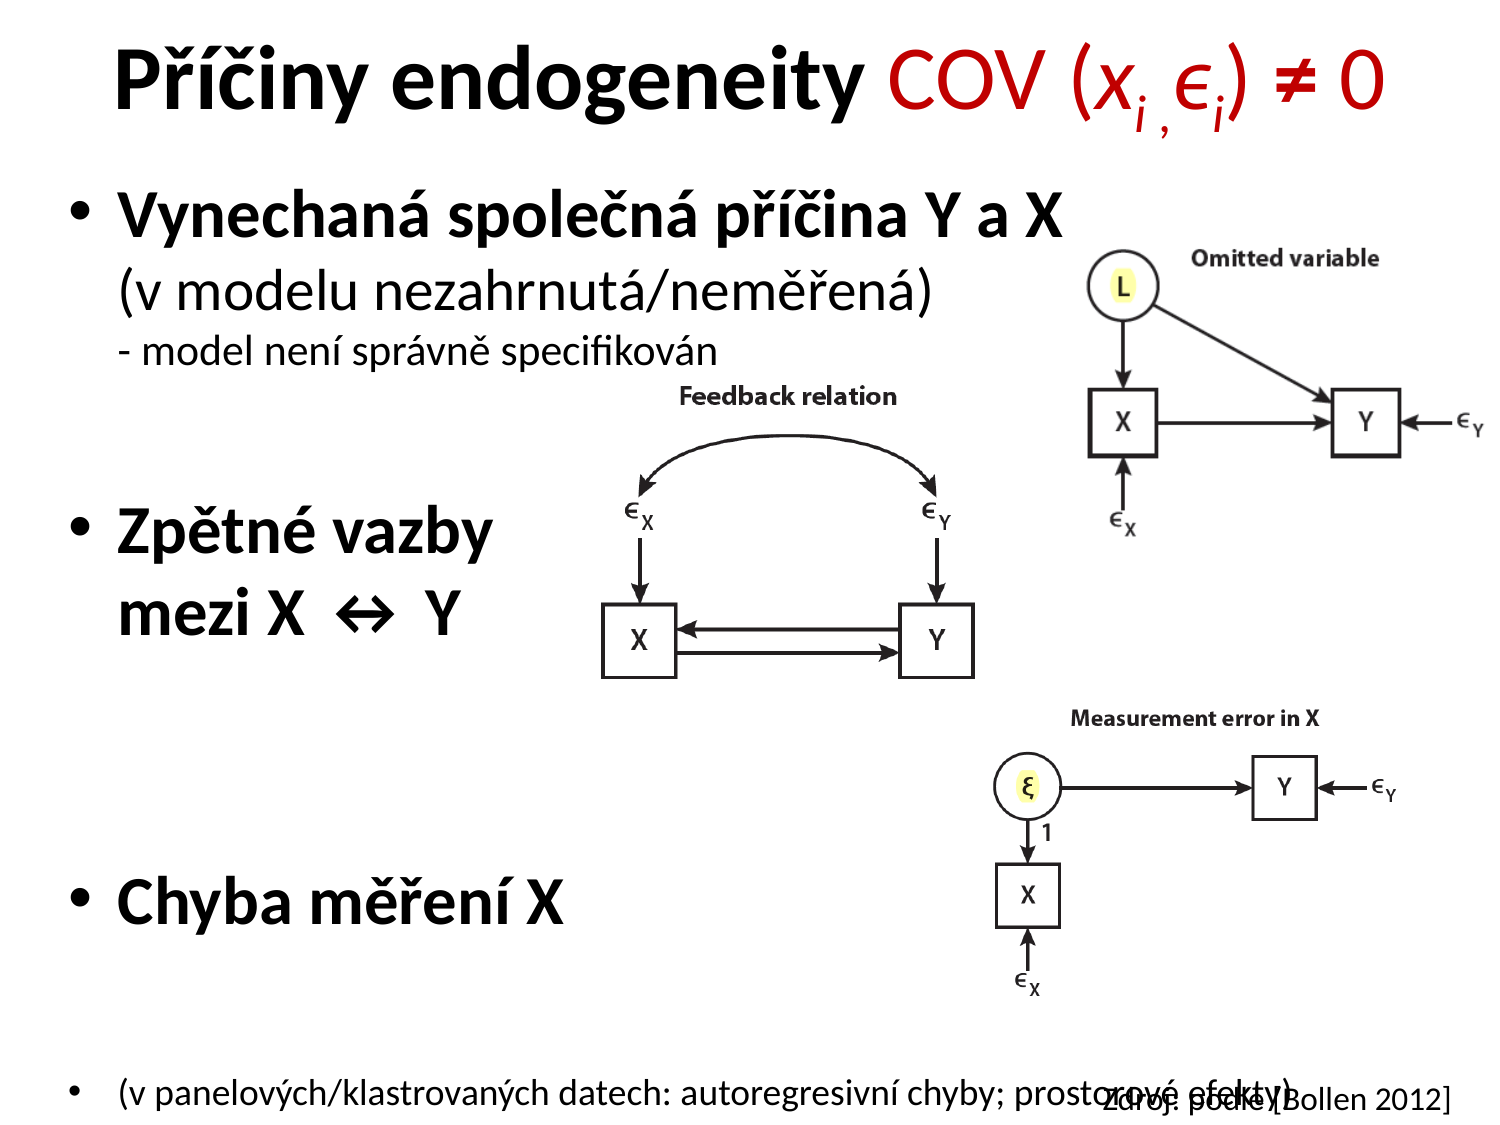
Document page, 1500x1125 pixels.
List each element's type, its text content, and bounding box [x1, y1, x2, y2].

list Vynechaná společná příčina Y a X (v modelu nezahrnutá/neměřená) - model není správně specifikován Zpětné vazby mezi X ↔ Y Chyba měření X (v panelových/klastrovaných datech: autoregresivní chyby; prostorové efekty) [53, 160, 1487, 1125]
picture [596, 385, 977, 681]
title Příčiny endogeneity COV (xi ,ϵi) ≠ 0 [75, 11, 1425, 150]
text_box Zdroj: podle [Bollen 2012] [1087, 1069, 1500, 1125]
picture [981, 703, 1399, 1000]
picture [1084, 243, 1487, 539]
